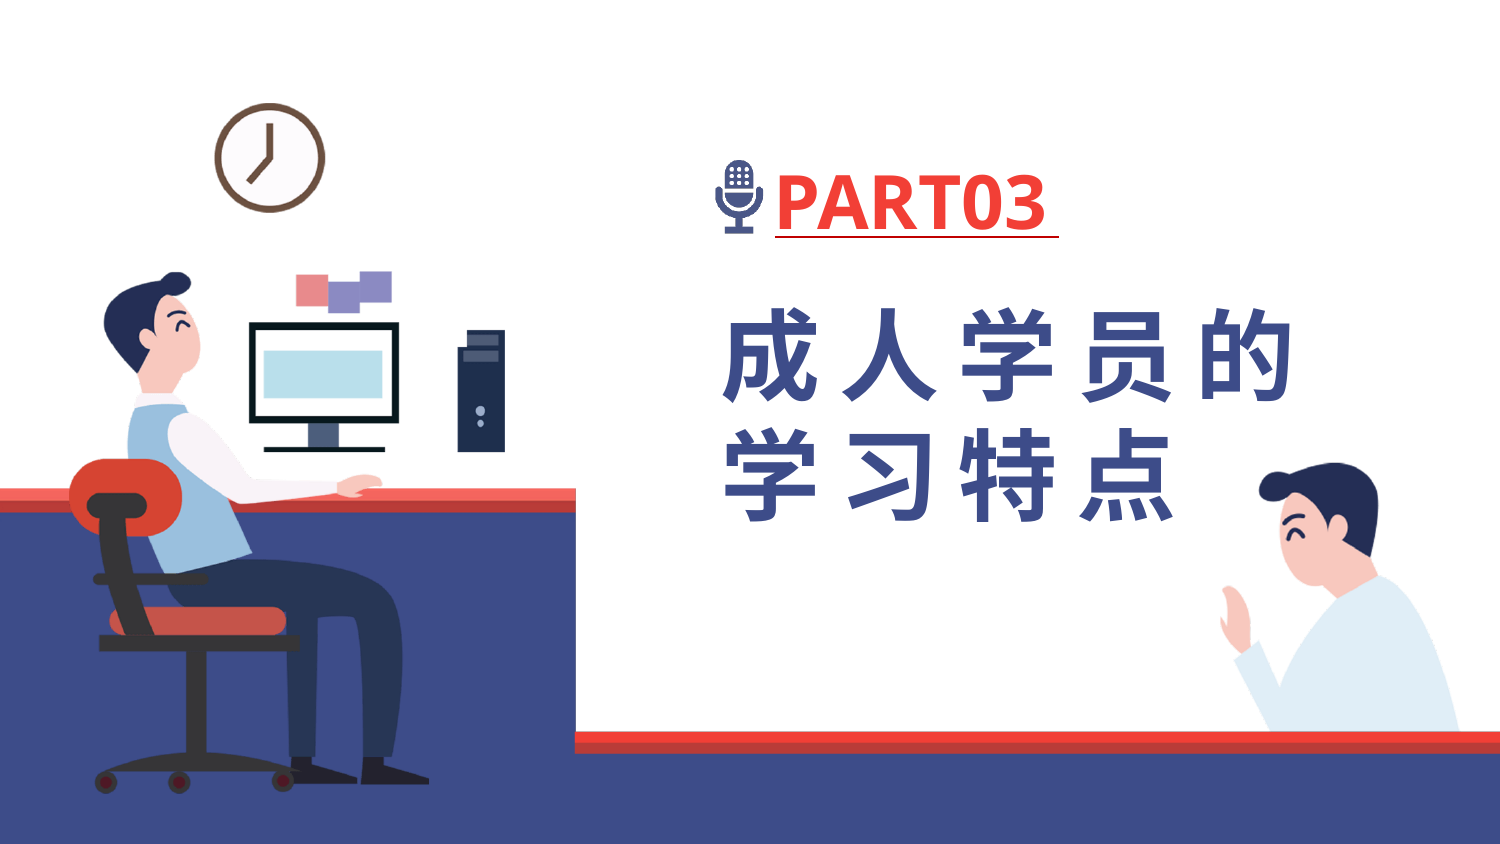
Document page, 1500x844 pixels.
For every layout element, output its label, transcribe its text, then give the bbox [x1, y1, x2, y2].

picture [711, 156, 759, 234]
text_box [759, 146, 1249, 253]
text_box 成人学员的学习特点 [698, 240, 1405, 487]
picture [0, 67, 1500, 844]
